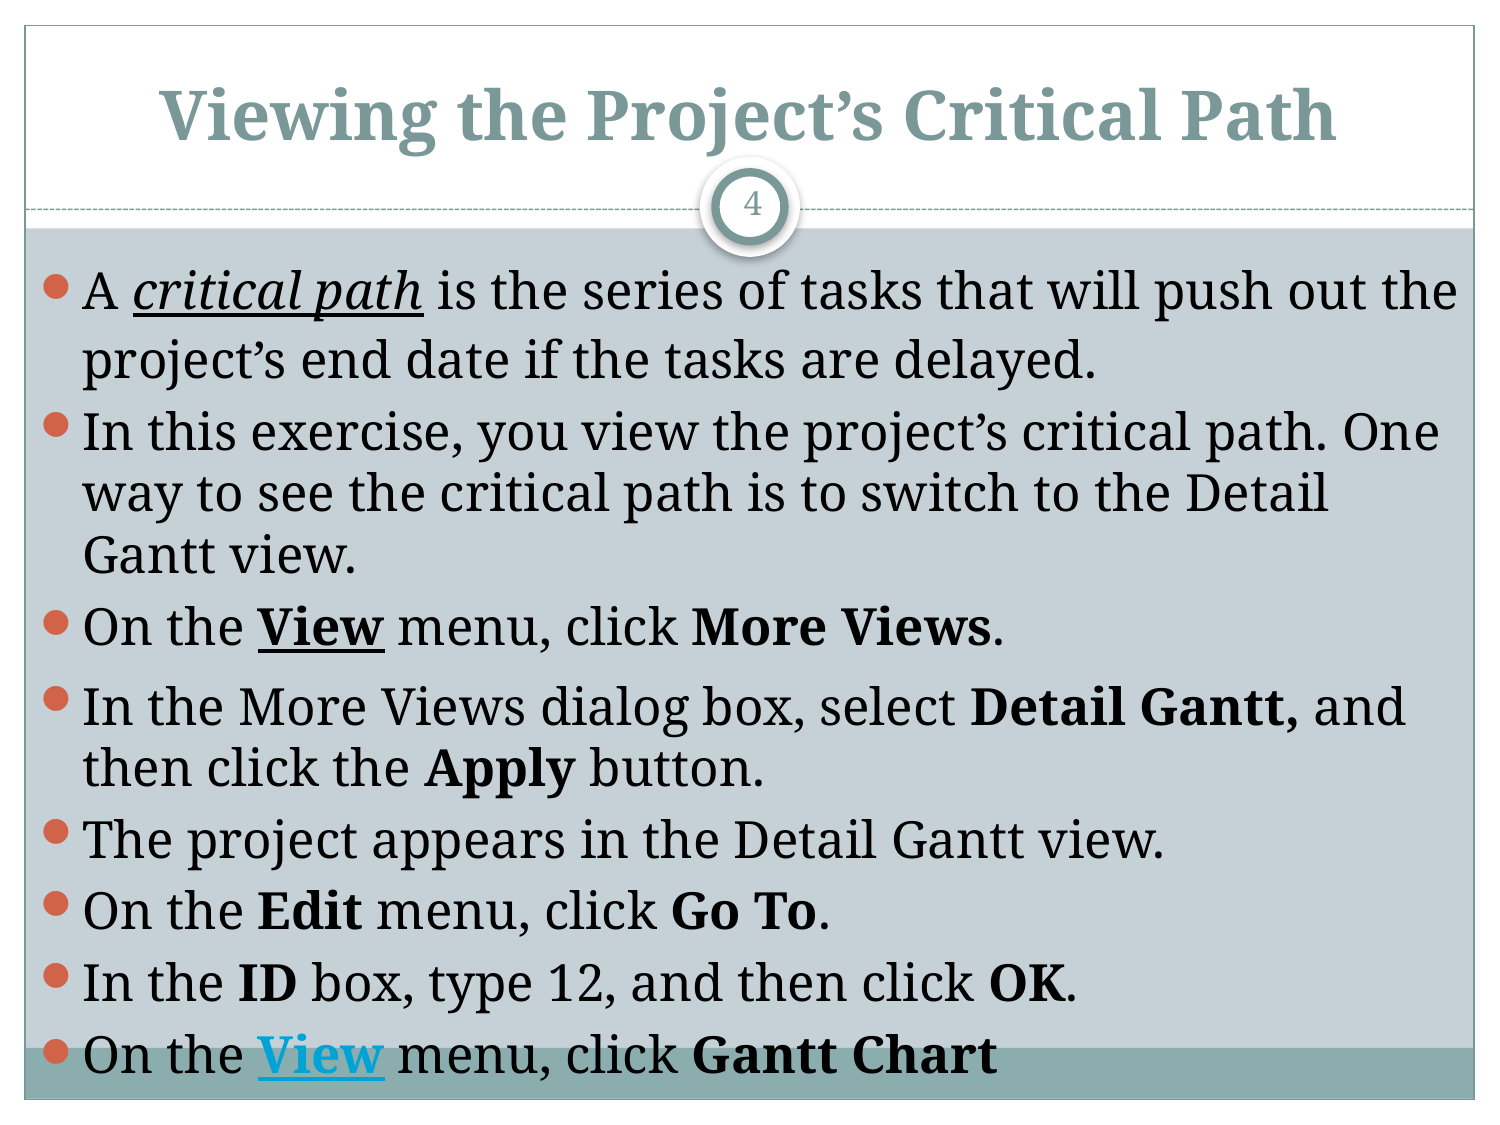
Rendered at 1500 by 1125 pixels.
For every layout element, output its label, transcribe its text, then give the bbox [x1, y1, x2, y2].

slide_number 4 [715, 168, 791, 241]
title Viewing the Project’s Critical Path [49, 37, 1450, 162]
list A critical path is the series of tasks that will push out the project’s end date if the tasks are delayed. In this exercise, you view the project’s critical path. One way to see the critical path is to switch to the Detail Gantt view. On the View menu, click More Views. In the More Views dialog box, select Detail Gantt, and then click the Apply button. The project appears in the Detail Gantt view. On the Edit menu, click Go To. In the ID box, type 12, and then click OK. On the View menu, click Gantt Chart [24, 250, 1475, 1100]
